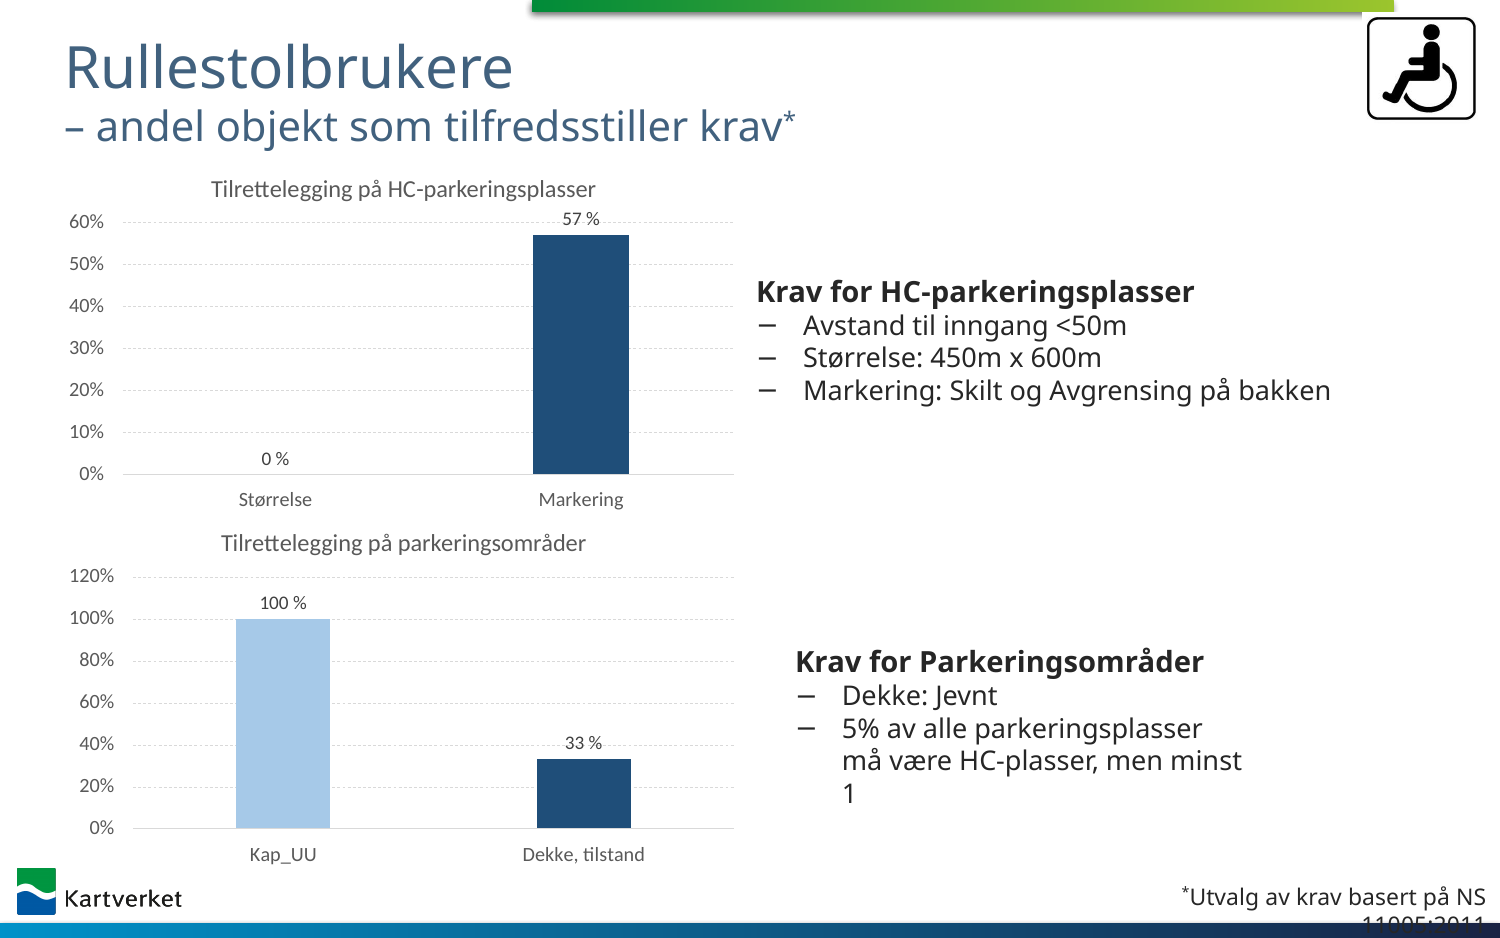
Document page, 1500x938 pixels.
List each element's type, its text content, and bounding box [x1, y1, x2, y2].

text_box *Utvalg av krav basert på NS 11005:2011 [1068, 873, 1500, 938]
picture [62, 166, 746, 519]
picture [62, 520, 746, 874]
text_box Krav for Parkeringsområder Dekke: Jevnt 5% av alle parkeringsplasser må være HC-plasser, men minst 1 [780, 636, 1261, 816]
text_box Rullestolbrukere – andel objekt som tilfredsstiller krav* [49, 25, 1431, 158]
text_box Krav for HC-parkeringsplasser Avstand til inngang <50m Størrelse: 450m x 600m Markering: Skilt og Avgrensing på bakken [750, 265, 1346, 413]
picture [1362, 12, 1481, 126]
